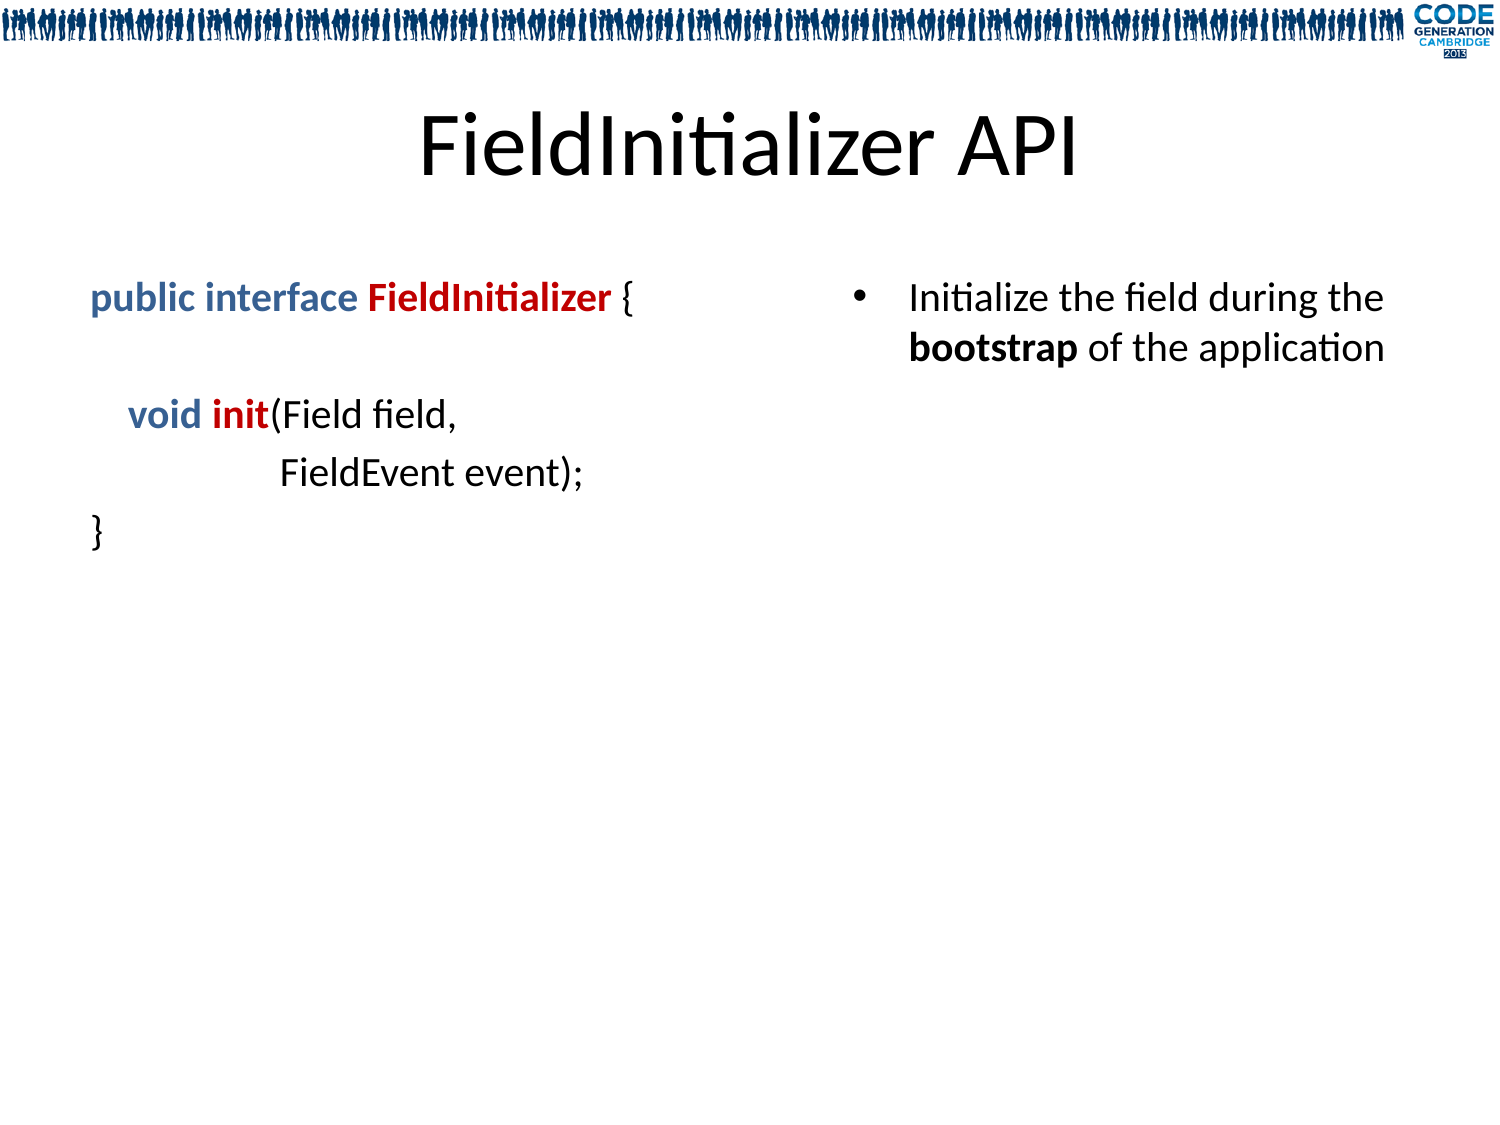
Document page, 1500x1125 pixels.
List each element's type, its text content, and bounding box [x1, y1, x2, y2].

title FieldInitializer API [75, 45, 1425, 233]
picture [0, 0, 1500, 75]
list public interface FieldInitializer { void init(Field field, FieldEvent event); } [75, 262, 788, 1013]
list Initialize the field during the bootstrap of the application [837, 262, 1425, 1005]
